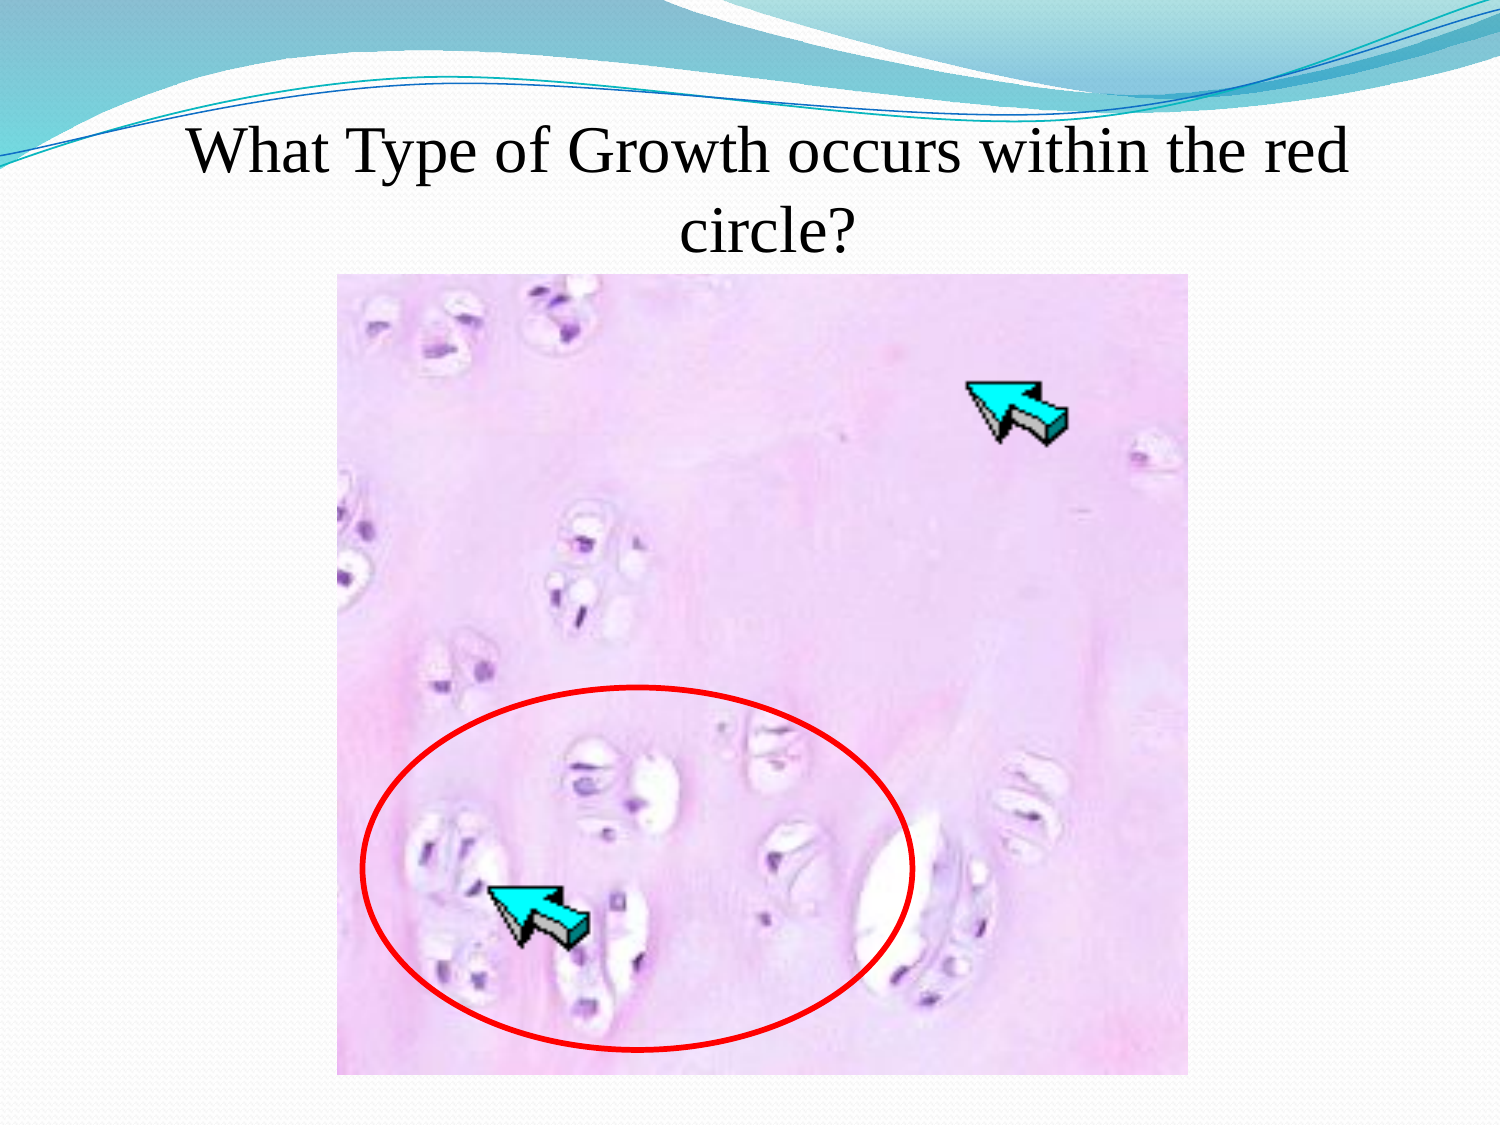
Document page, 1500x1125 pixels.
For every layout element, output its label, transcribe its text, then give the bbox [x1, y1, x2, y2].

text_box What Type of Growth occurs within the red circle? [99, 98, 1438, 273]
picture [337, 274, 1188, 1076]
